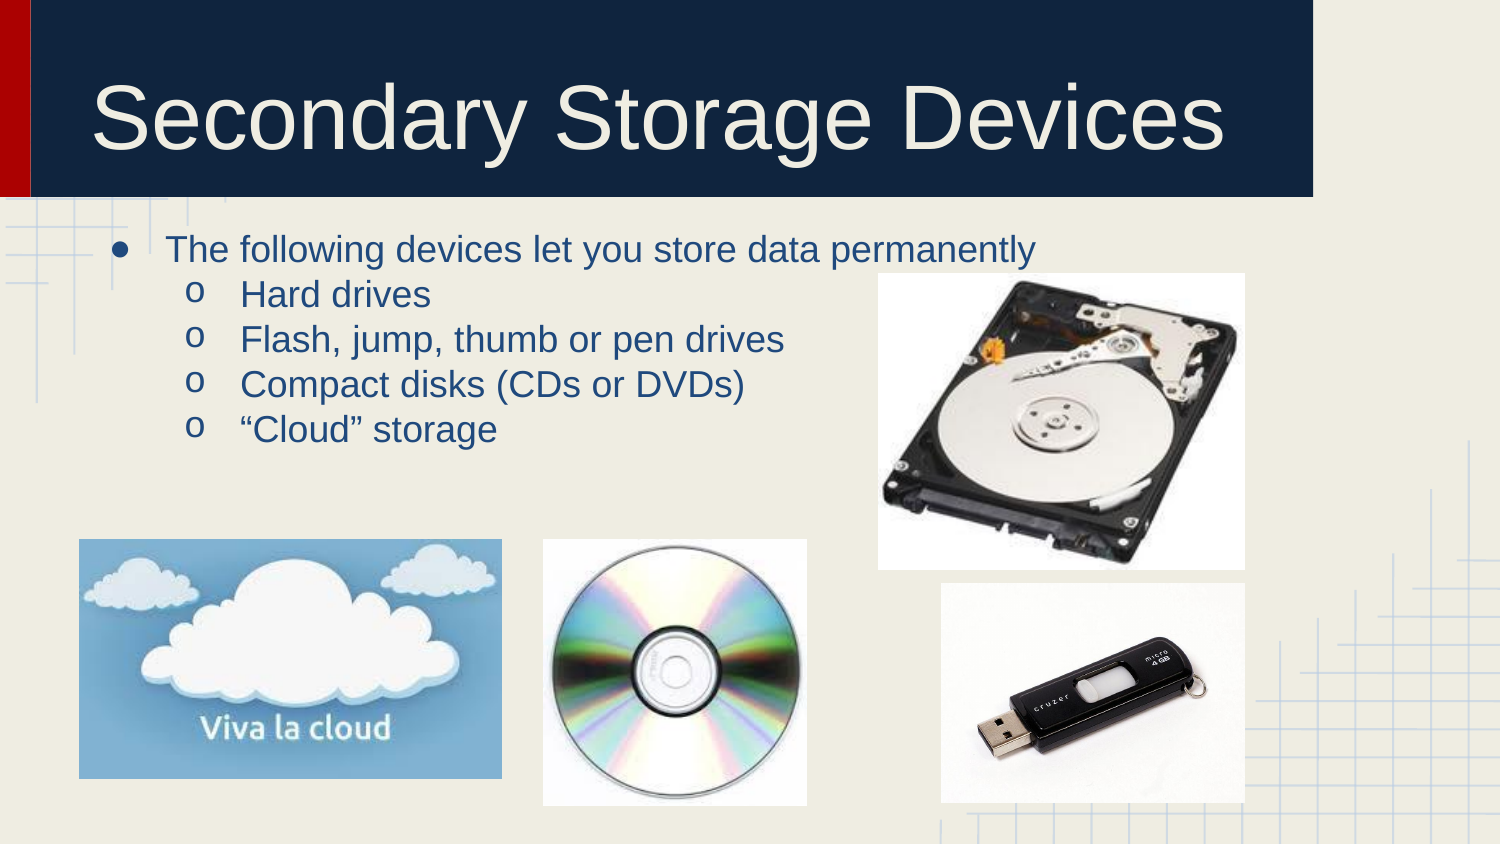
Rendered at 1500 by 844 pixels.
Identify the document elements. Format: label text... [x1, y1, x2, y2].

picture [79, 539, 502, 779]
list The following devices let you store data permanently Hard drives Flash, jump, thumb or pen drives Compact disks (CDs or DVDs) “Cloud” storage [75, 209, 1425, 806]
picture [878, 273, 1245, 571]
picture [543, 539, 807, 806]
title Secondary Storage Devices [75, 16, 1276, 183]
picture [941, 583, 1245, 803]
